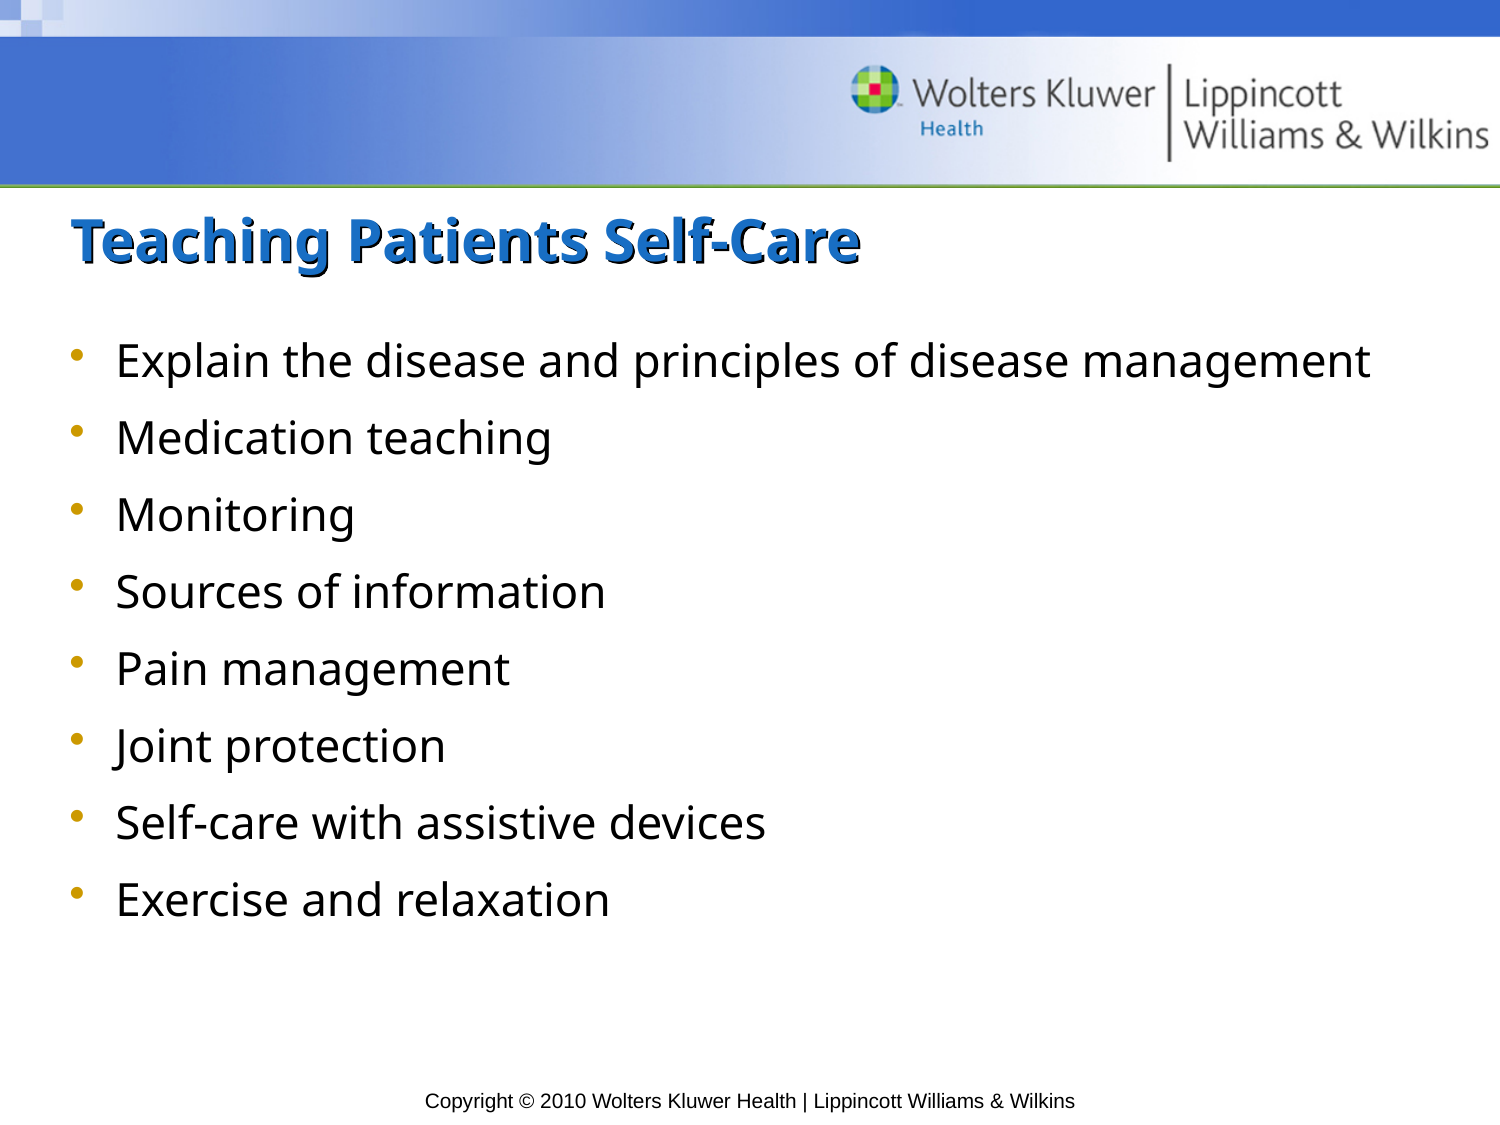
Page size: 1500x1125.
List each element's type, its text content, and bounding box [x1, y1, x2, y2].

title Teaching Patients Self-Care [70, 210, 1470, 275]
picture [0, 0, 1500, 188]
list Explain the disease and principles of disease management Medication teaching Monitoring Sources of information Pain management Joint protection Self-care with assistive devices Exercise and relaxation [53, 330, 1468, 1034]
